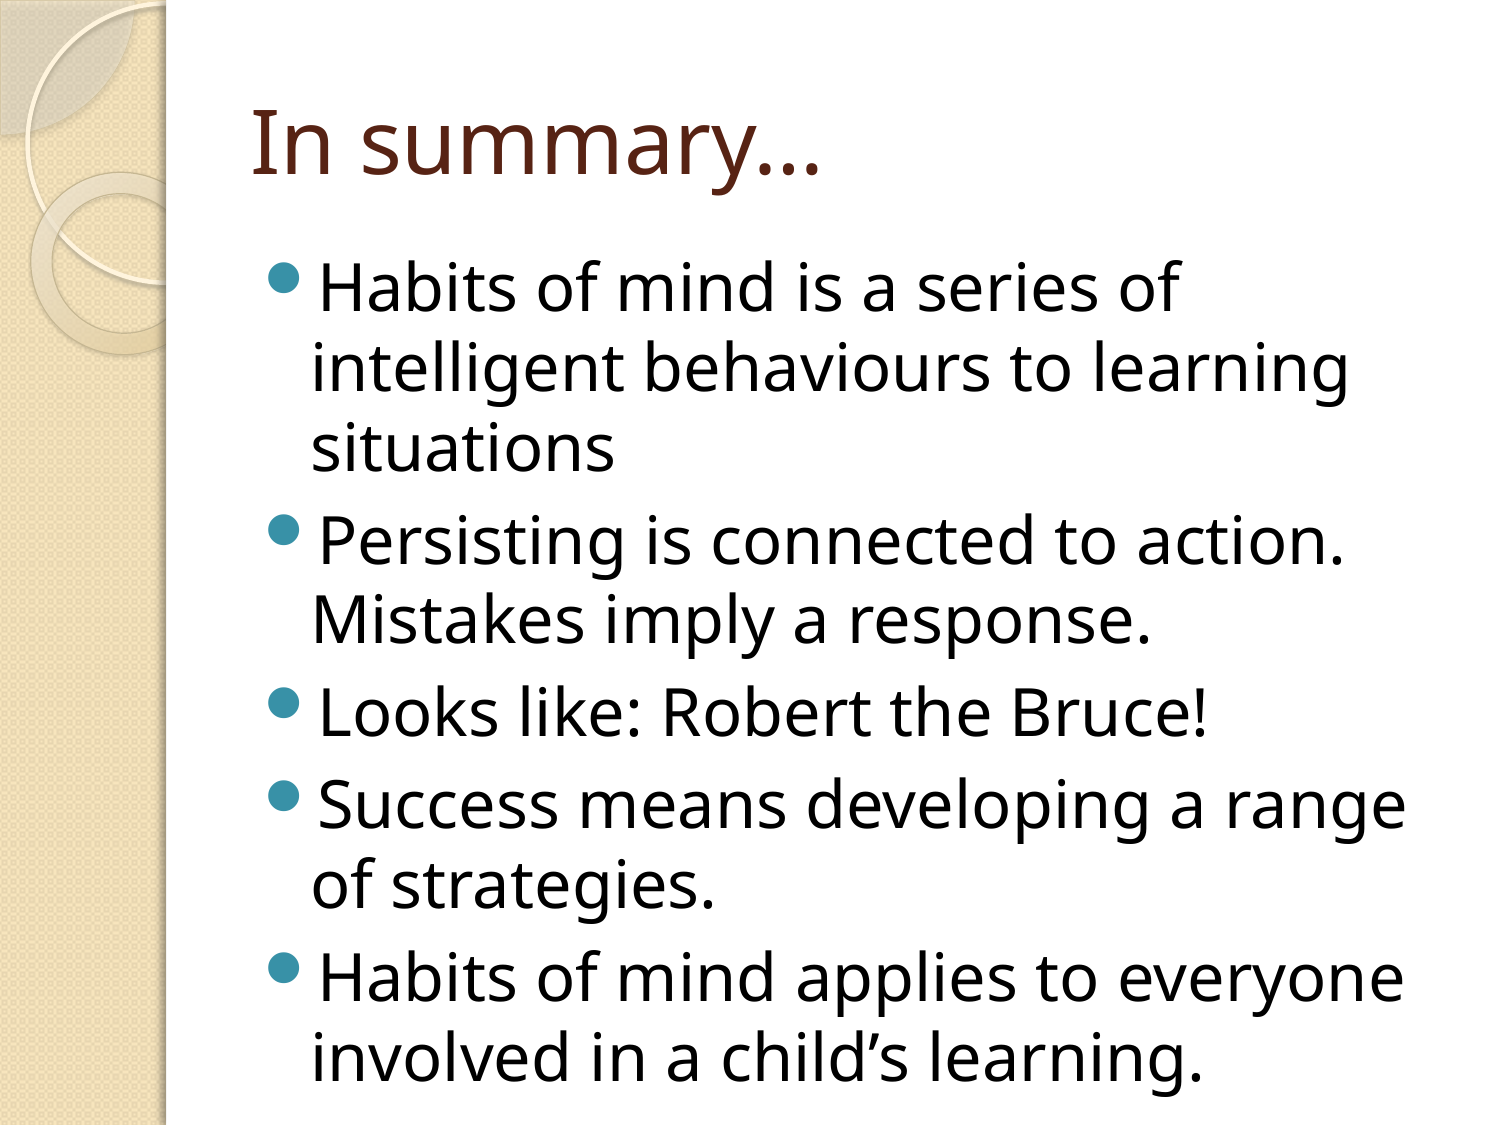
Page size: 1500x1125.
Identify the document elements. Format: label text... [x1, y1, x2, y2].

list Habits of mind is a series of intelligent behaviours to learning situations Persisting is connected to action. Mistakes imply a response. Looks like: Robert the Bruce! Success means developing a range of strategies. Habits of mind applies to everyone involved in a child’s learning. [235, 237, 1466, 1026]
title In summary… [235, 45, 1466, 233]
